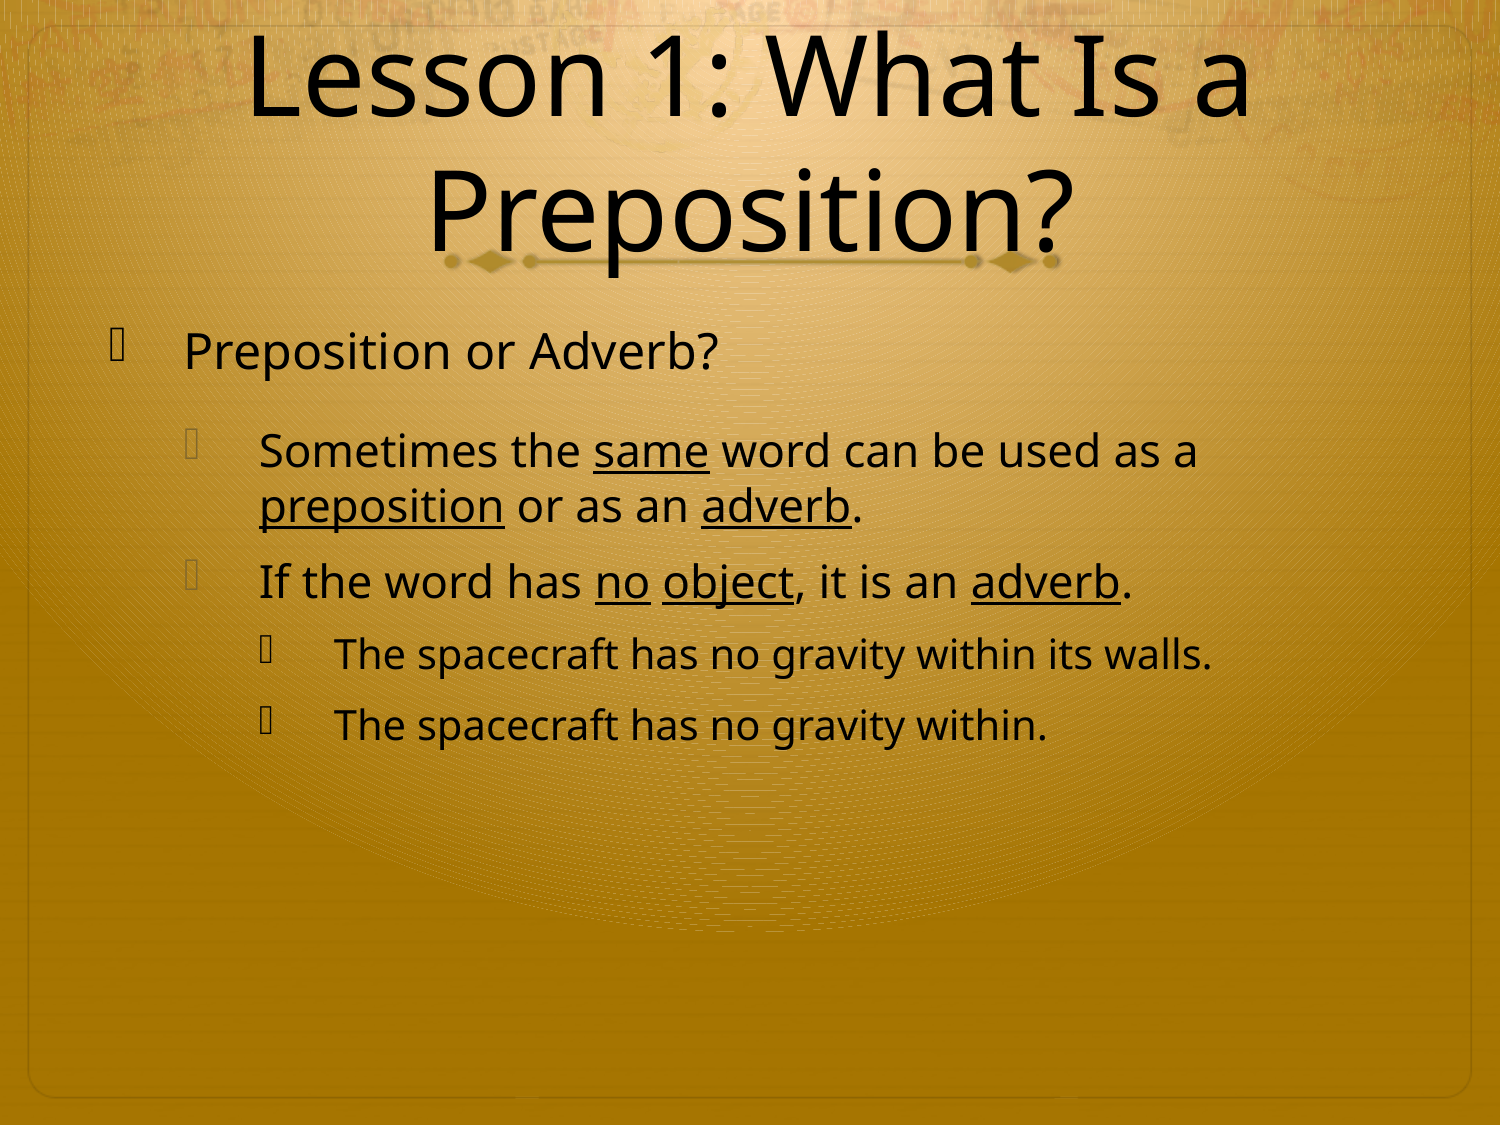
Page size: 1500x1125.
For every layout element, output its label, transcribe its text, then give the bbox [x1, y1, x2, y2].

list Preposition or Adverb? Sometimes the same word can be used as a preposition or as an adverb. If the word has no object, it is an adverb. The spacecraft has no gravity within its walls. The spacecraft has no gravity within. [93, 312, 1407, 988]
picture [0, 0, 1500, 1125]
title Lesson 1: What Is a Preposition? [93, 45, 1407, 233]
